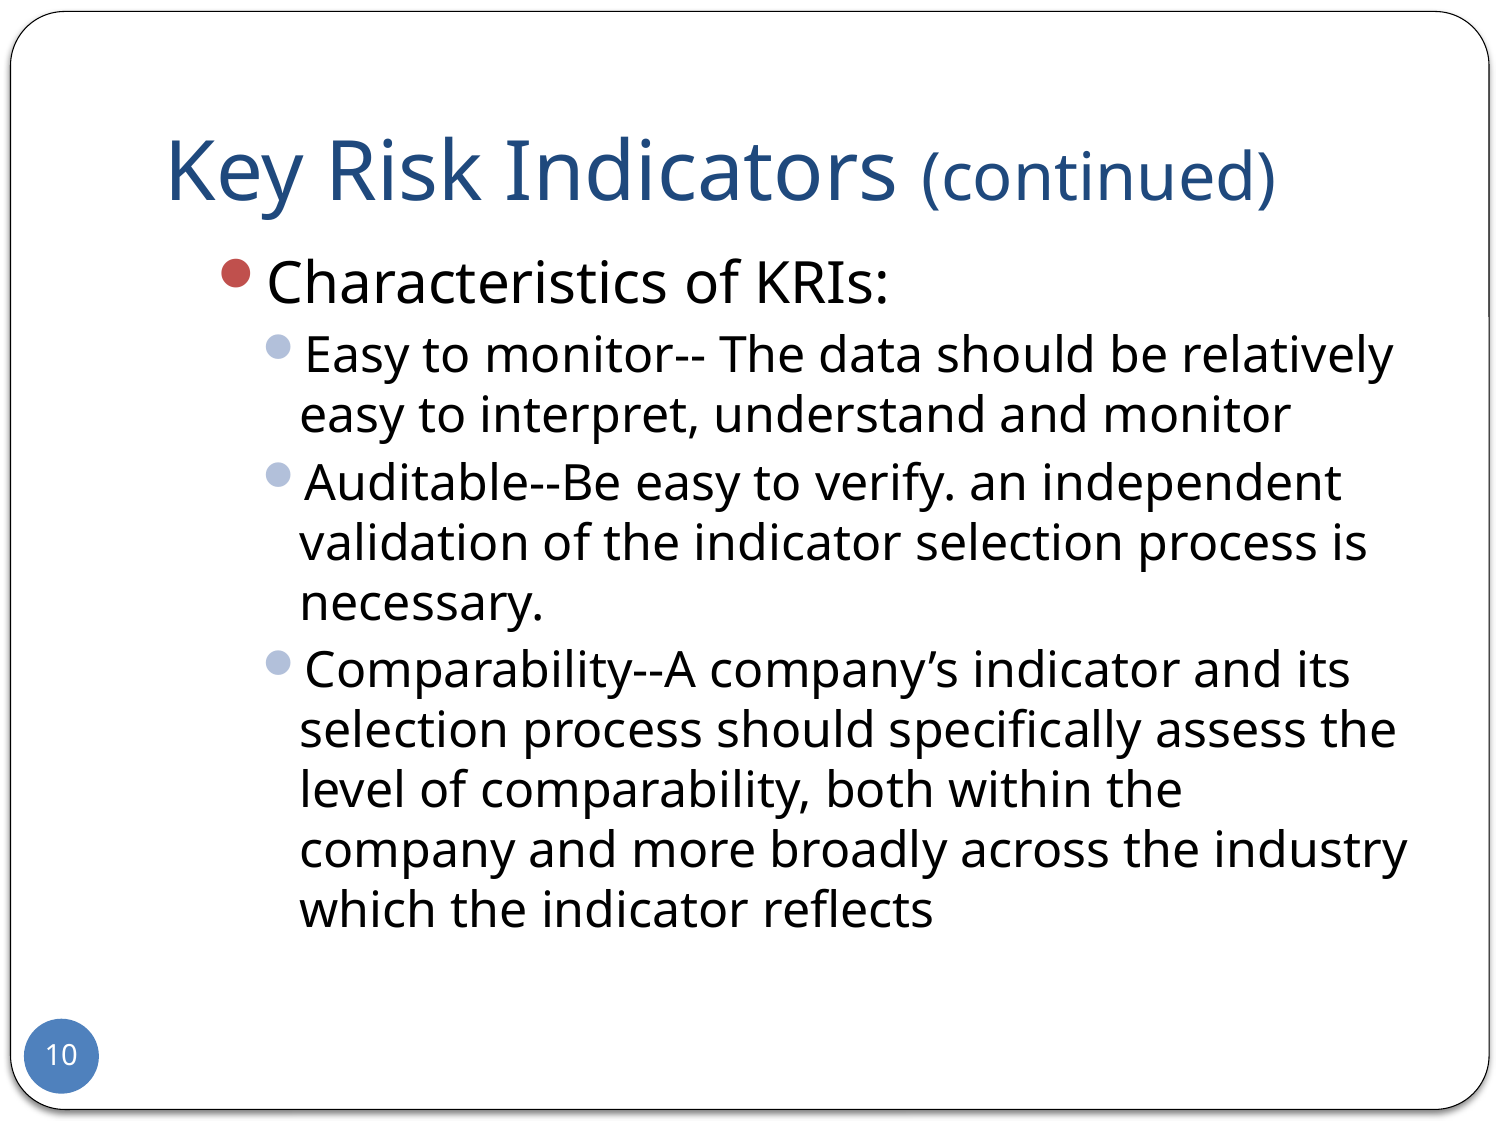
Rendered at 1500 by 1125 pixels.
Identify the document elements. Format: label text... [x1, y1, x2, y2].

slide_number 10 [23, 1018, 99, 1094]
title Key Risk Indicators (continued) [150, 45, 1425, 233]
list Characteristics of KRIs: Easy to monitor-- The data should be relatively easy to interpret, understand and monitor Auditable--Be easy to verify. an independent validation of the indicator selection process is necessary. Comparability--A company’s indicator and its selection process should specifically assess the level of comparability, both within the company and more broadly across the industry which the indicator reflects [150, 237, 1425, 988]
